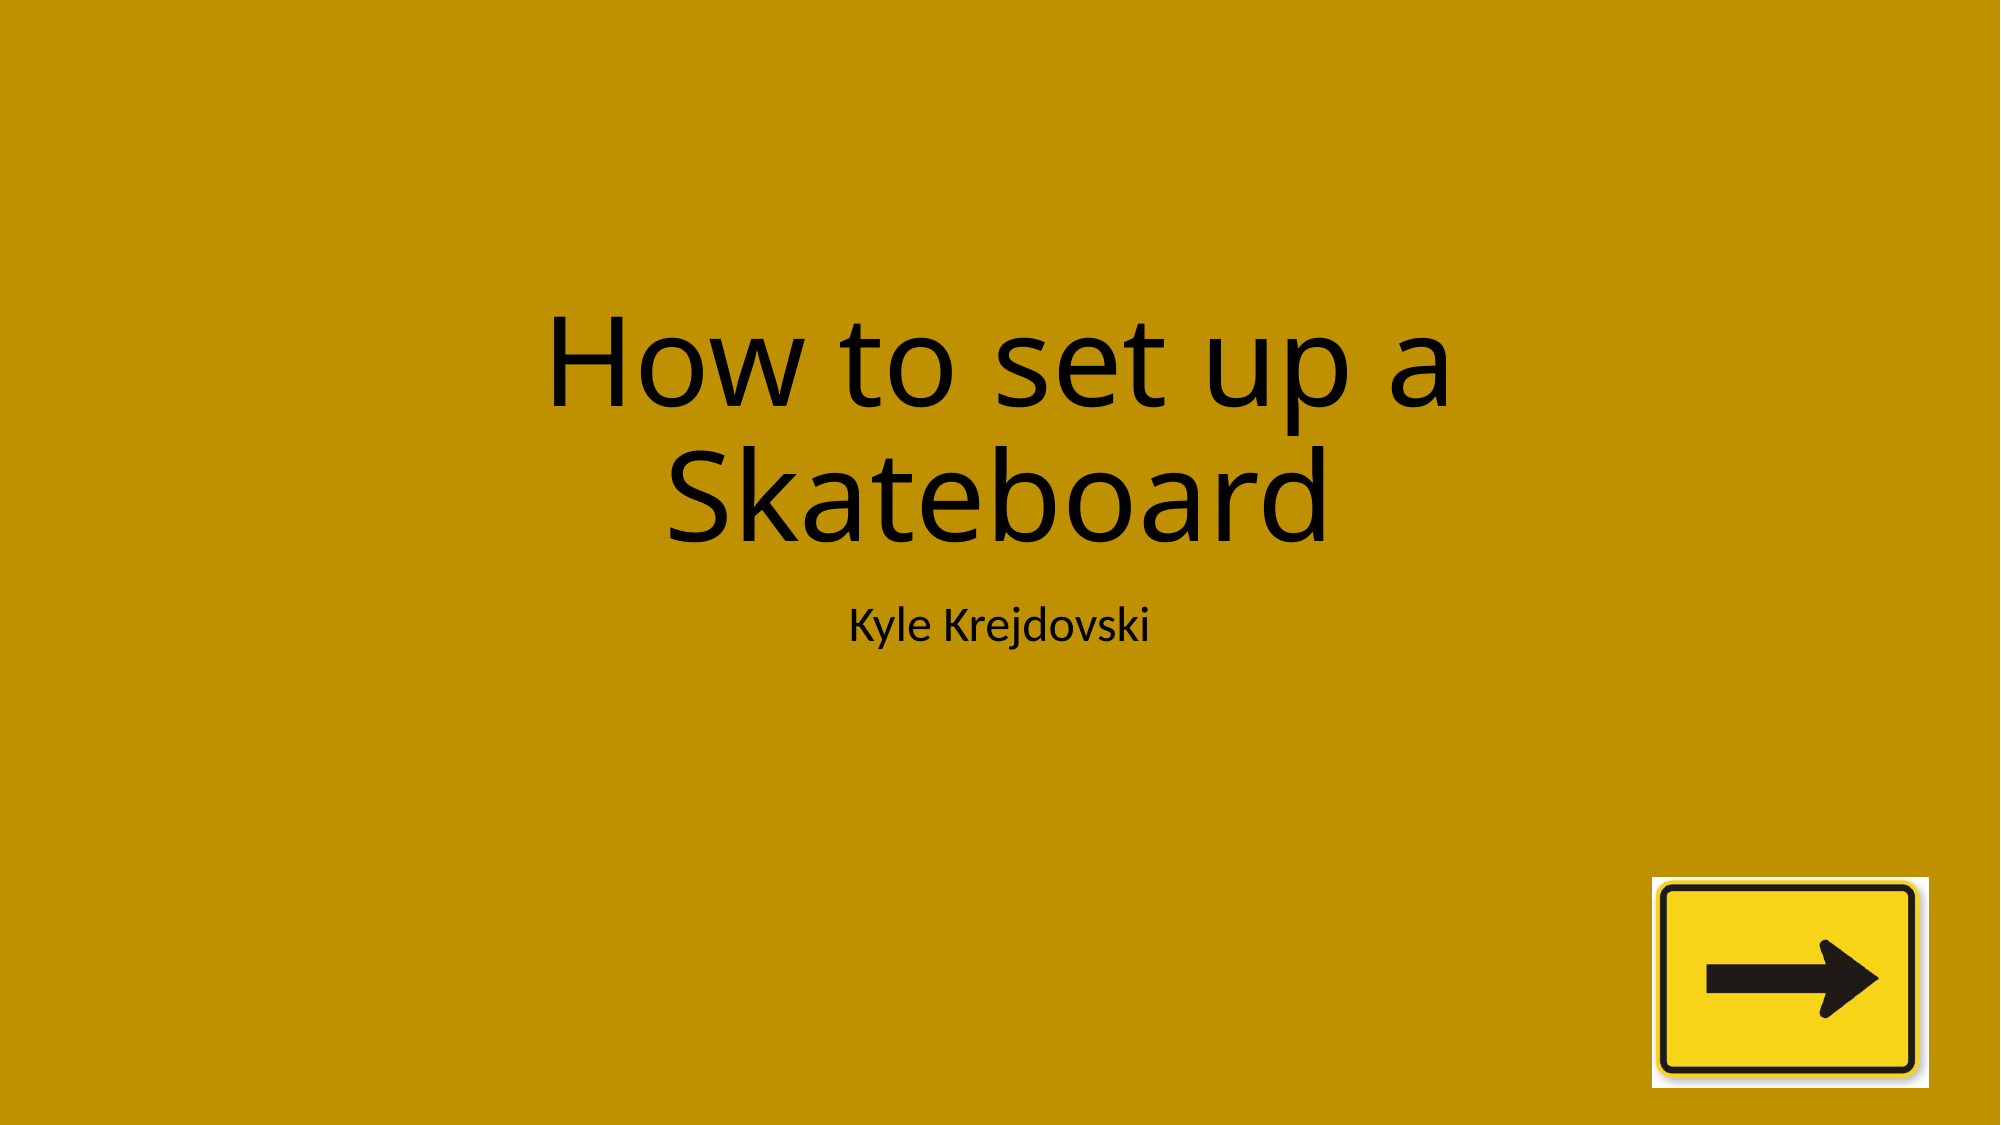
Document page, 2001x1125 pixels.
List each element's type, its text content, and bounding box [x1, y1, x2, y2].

title How to set up a Skateboard [249, 184, 1750, 576]
picture [1652, 877, 1929, 1088]
subtitle Kyle Krejdovski [249, 590, 1750, 863]
